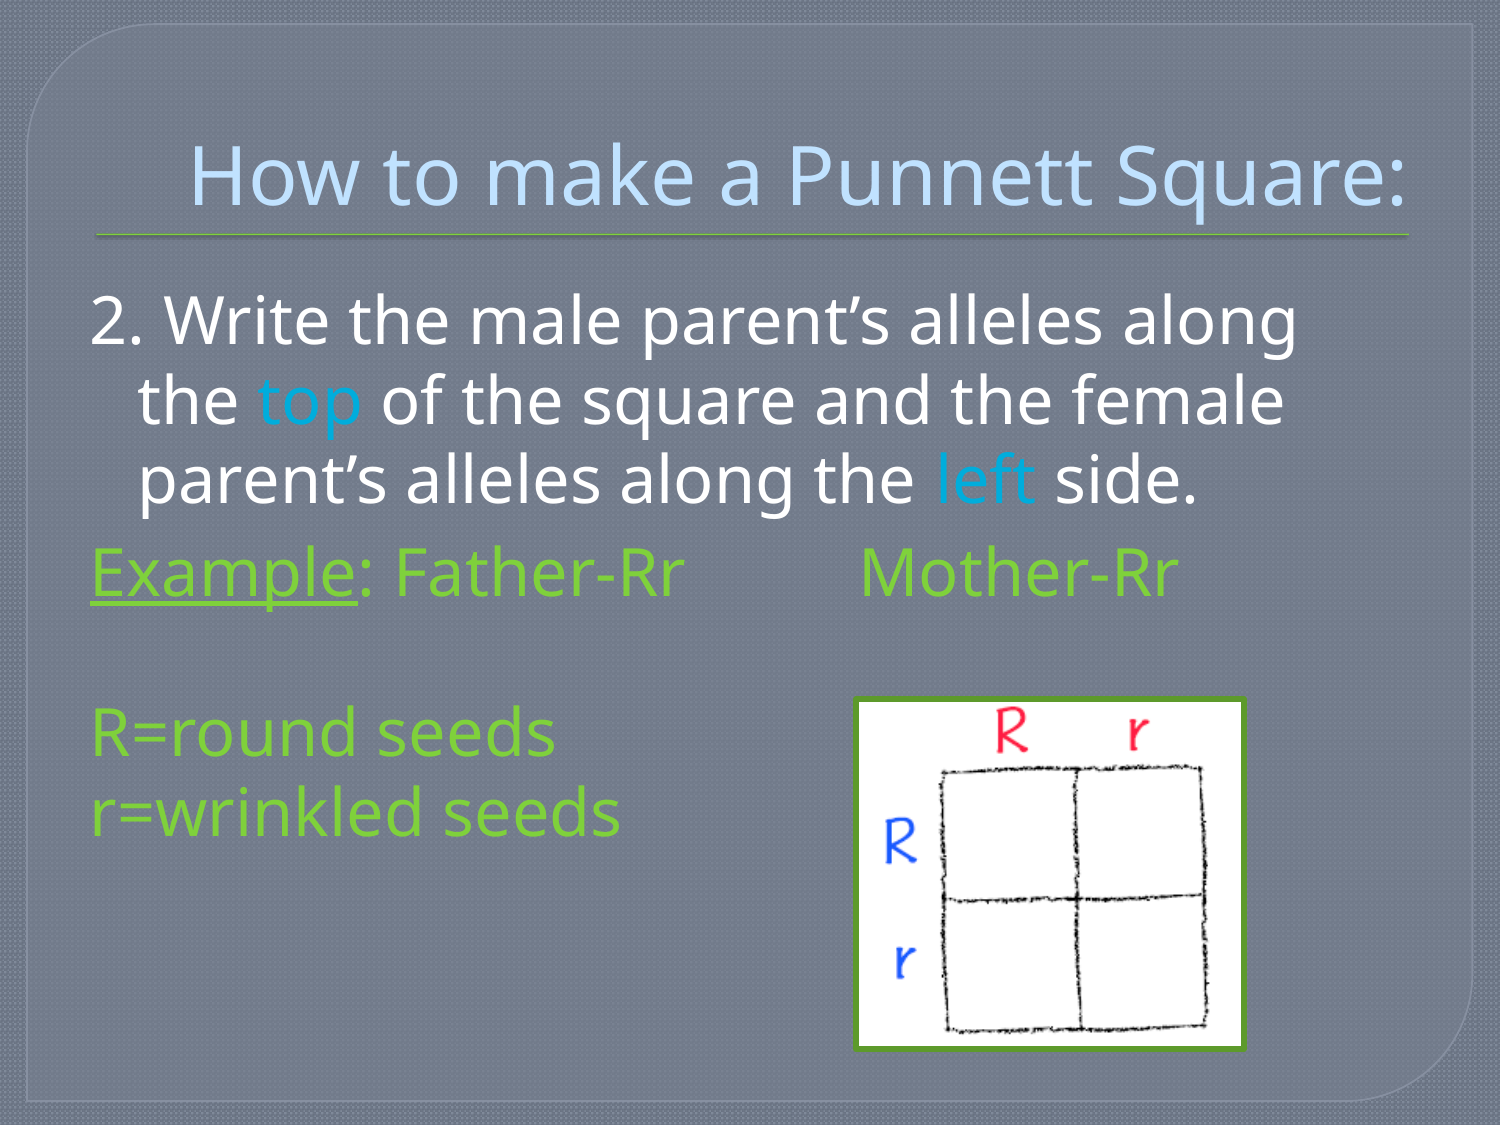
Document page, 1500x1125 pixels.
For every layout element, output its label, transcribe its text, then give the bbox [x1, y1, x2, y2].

text_box [853, 696, 1247, 703]
picture [855, 699, 1244, 1050]
list 2. Write the male parent’s alleles along the top of the square and the female parent’s alleles along the left side. Example: Father-Rr Mother-Rr R=round seeds r=wrinkled seeds [75, 270, 1425, 1013]
title How to make a Punnett Square: [75, 41, 1425, 230]
